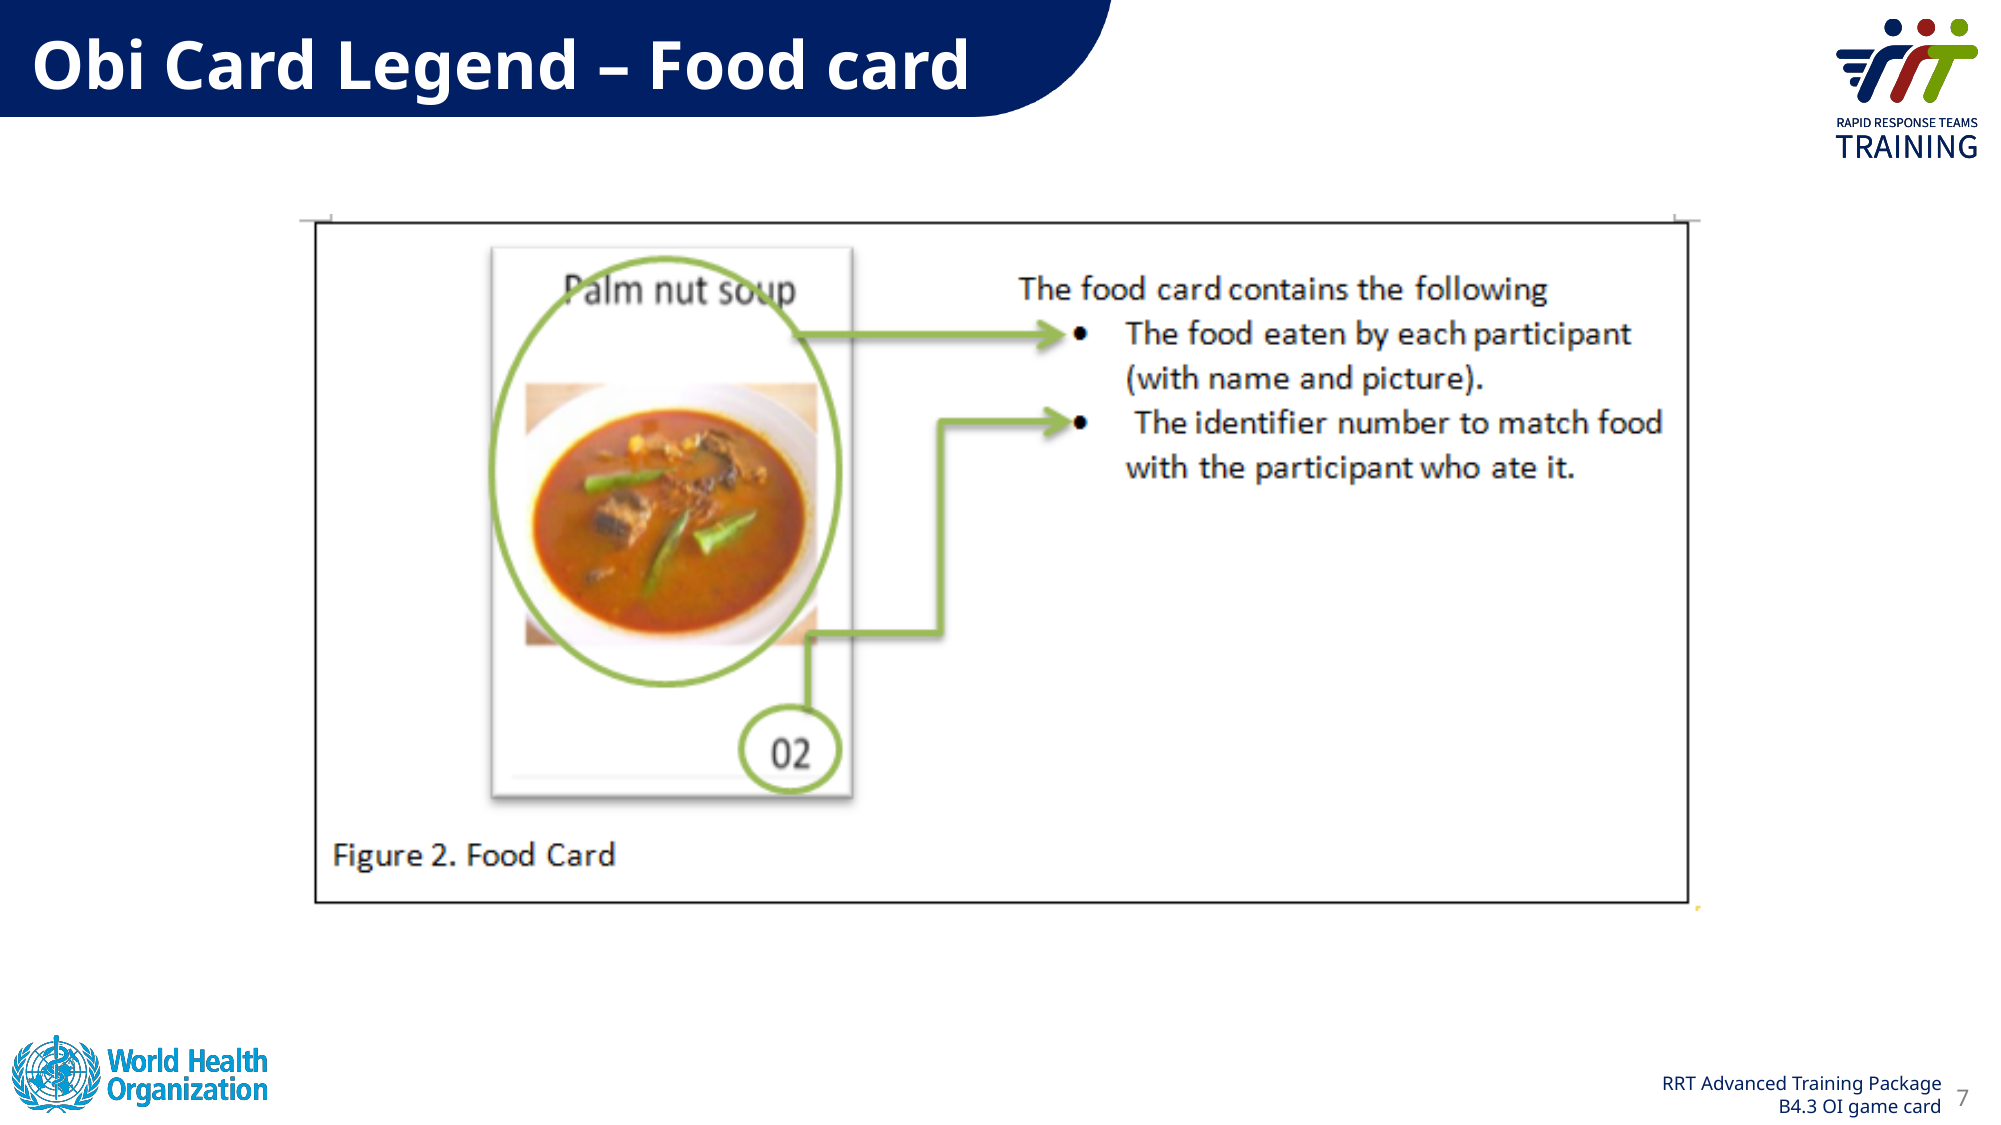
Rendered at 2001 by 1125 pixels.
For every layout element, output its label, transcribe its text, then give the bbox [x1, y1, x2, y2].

picture [12, 1035, 54, 1068]
picture [36, 1088, 78, 1105]
picture [30, 1083, 37, 1091]
picture [22, 1062, 26, 1077]
picture [299, 213, 1701, 912]
picture [34, 1054, 43, 1078]
picture [46, 1056, 54, 1062]
text_box Obi Card Legend – Food card [23, 15, 1041, 121]
picture [50, 1108, 62, 1113]
picture [1835, 19, 1978, 167]
picture [40, 1062, 47, 1070]
picture [59, 1035, 267, 1113]
picture [71, 1053, 90, 1091]
picture [0, 0, 1113, 117]
picture [24, 1054, 36, 1087]
picture [12, 1083, 48, 1113]
